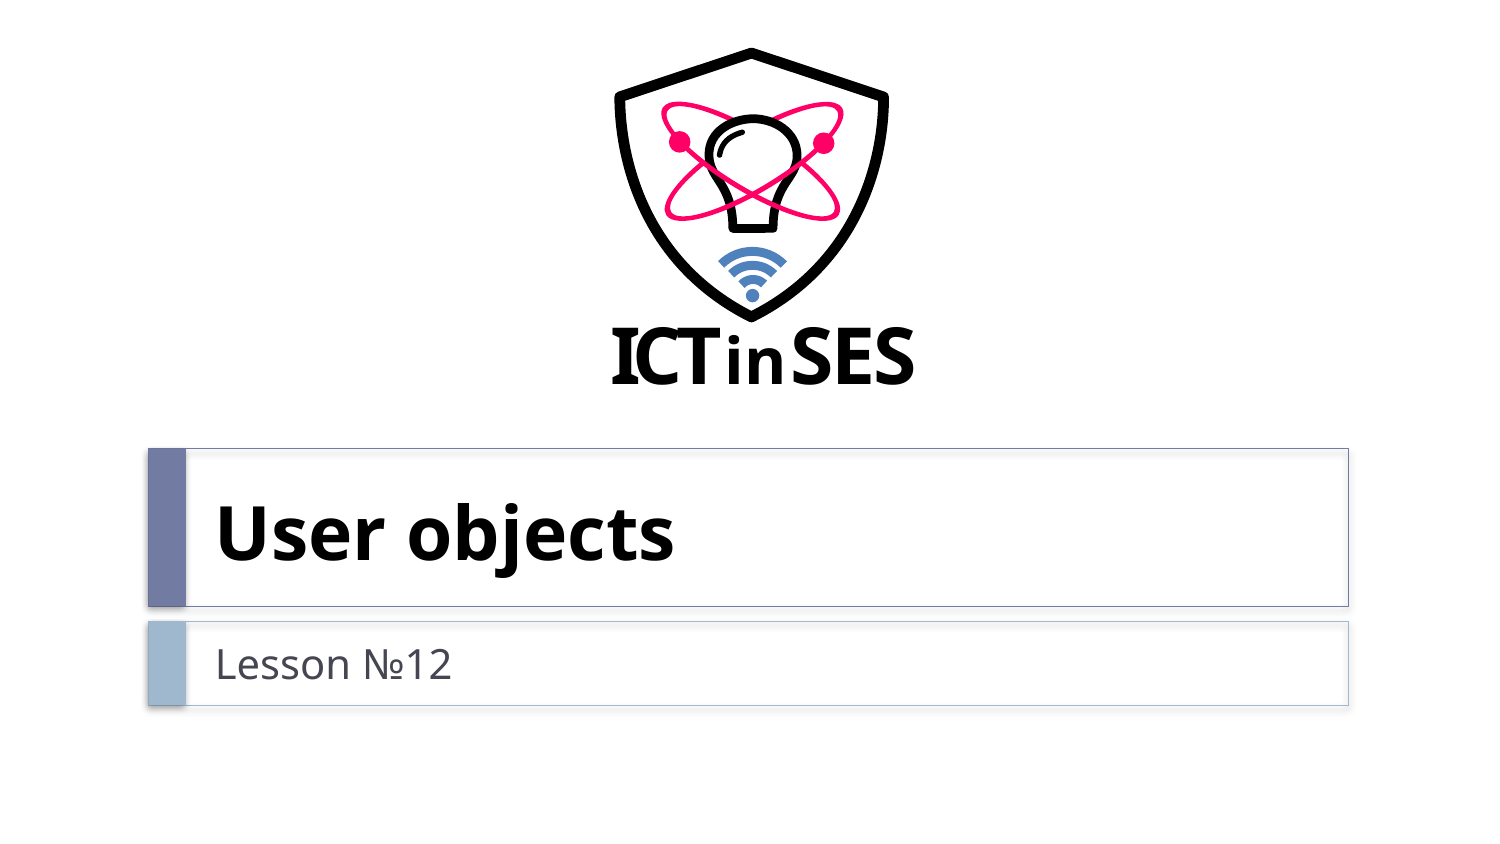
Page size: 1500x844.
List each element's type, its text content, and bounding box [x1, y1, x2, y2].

subtitle Lesson №12 [200, 630, 1325, 697]
title User objects [200, 478, 1325, 600]
